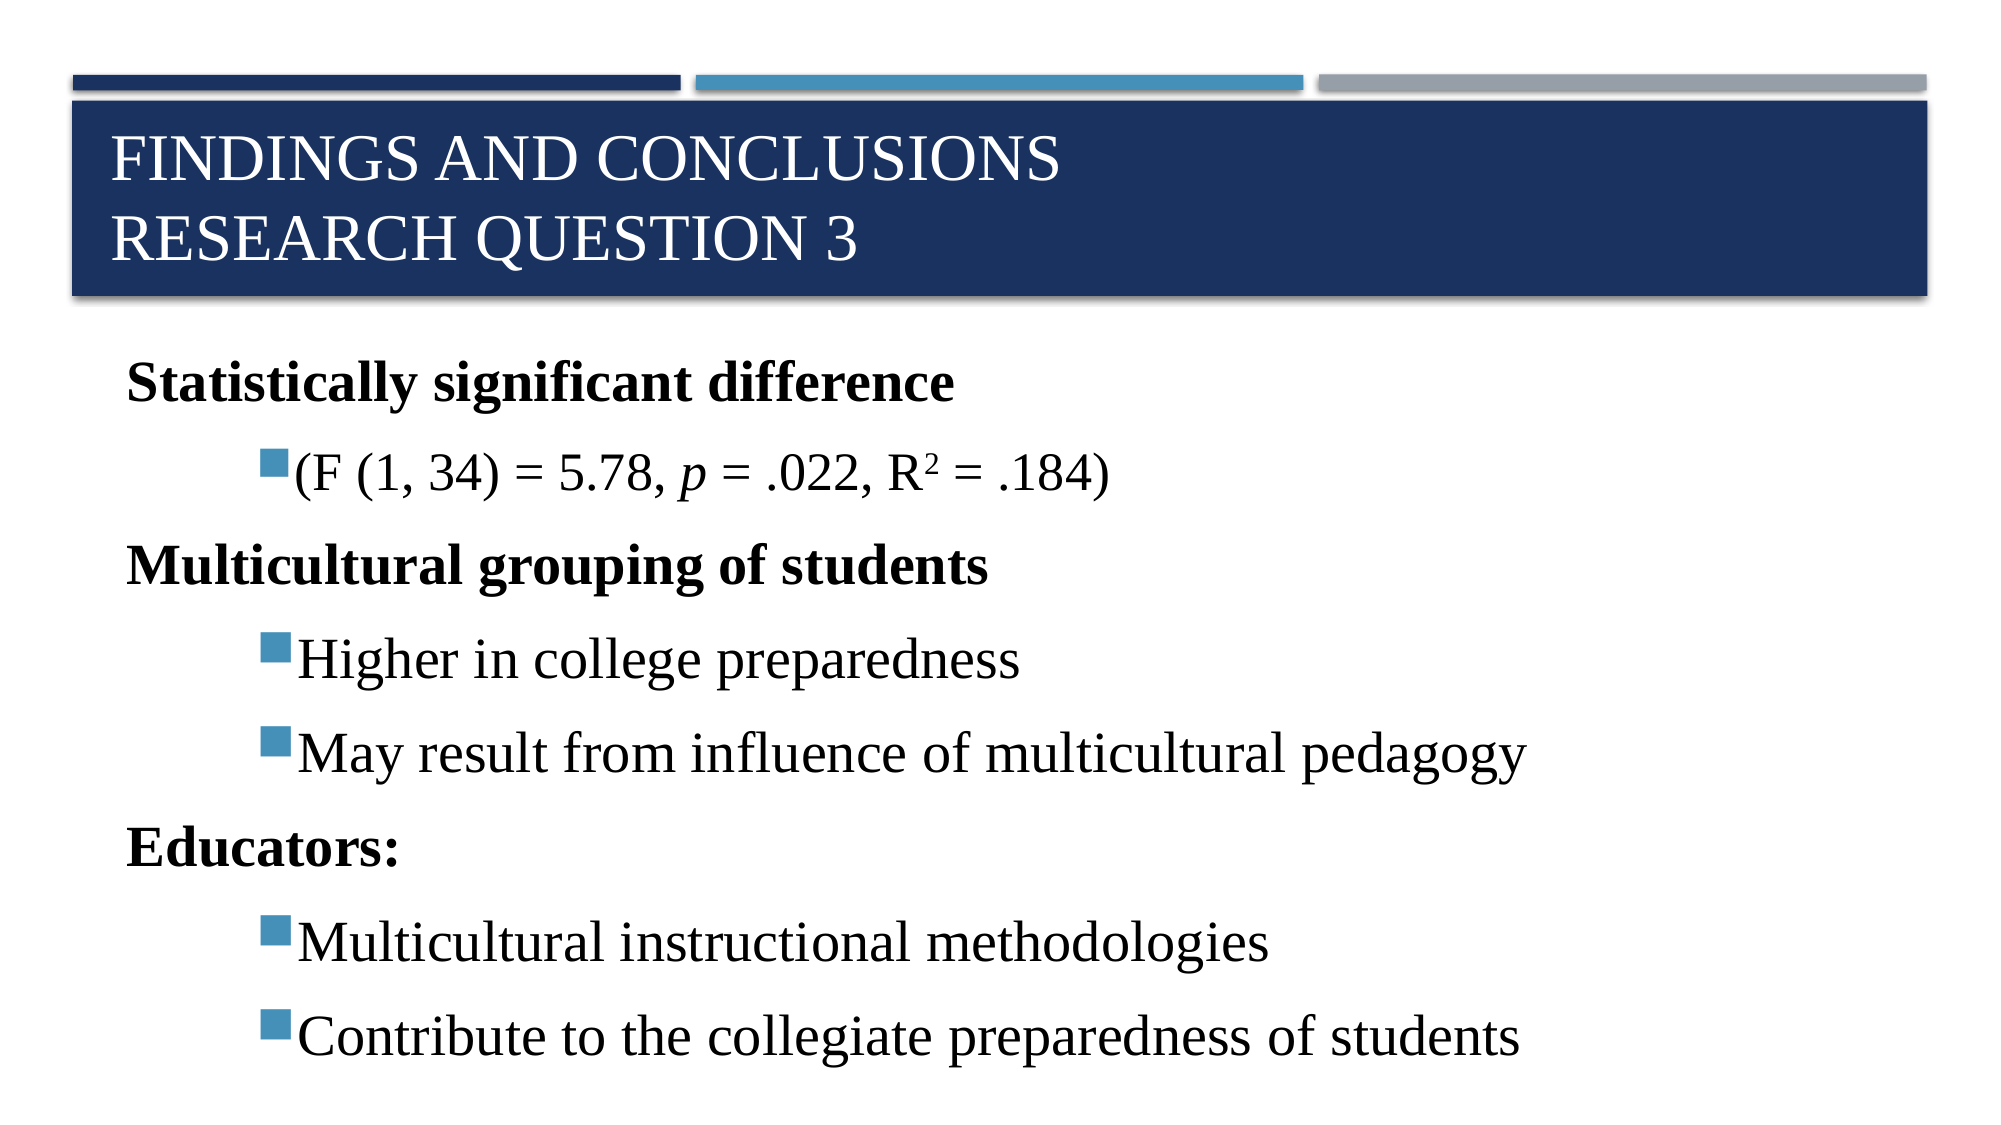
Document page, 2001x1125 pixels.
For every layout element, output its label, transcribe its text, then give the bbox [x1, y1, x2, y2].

title Findings and conclusions research question 3 [95, 115, 1905, 282]
list Statistically significant difference (F (1, 34) = 5.78, p = .022, R2 = .184) Multicultural grouping of students Higher in college preparedness May result from influence of multicultural pedagogy Educators: Multicultural instructional methodologies Contribute to the collegiate preparedness of students [61, 592, 1872, 819]
